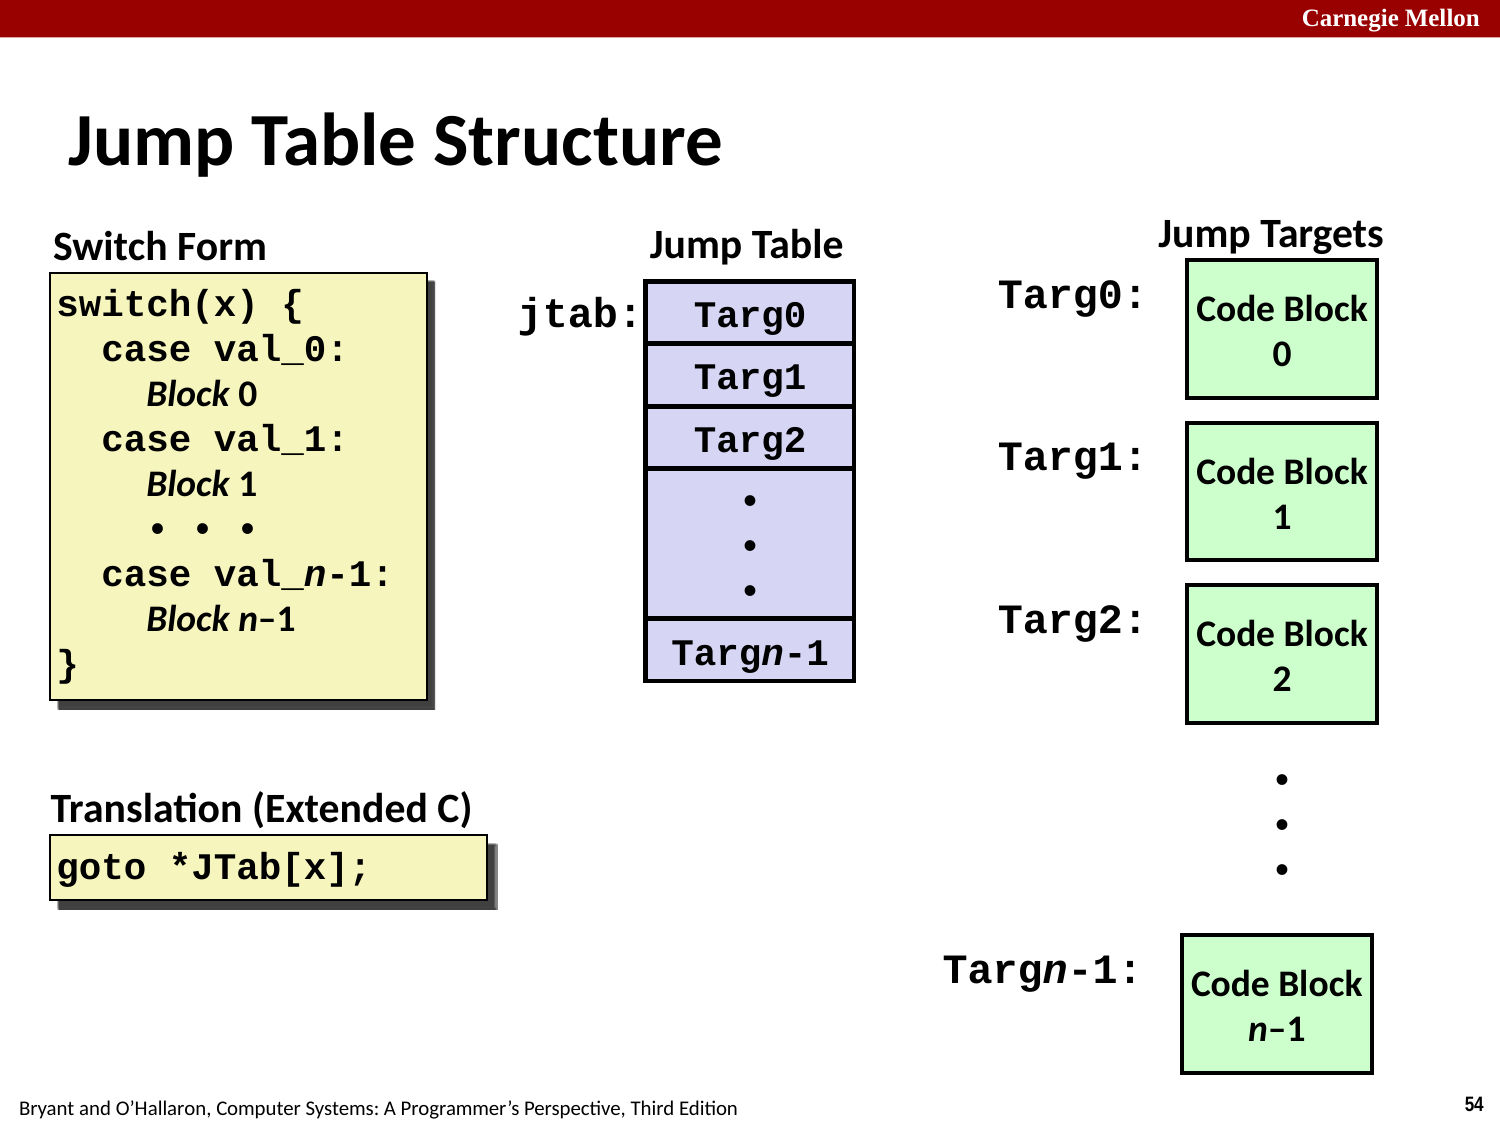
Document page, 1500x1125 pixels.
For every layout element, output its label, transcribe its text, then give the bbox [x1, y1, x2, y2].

text_box Code Block n–1 [1181, 935, 1373, 1073]
text_box switch(x) { case val_0: Block 0 case val_1: Block 1 • • • case val_n-1: Block n–1 } [50, 272, 428, 700]
text_box jtab: [510, 279, 651, 340]
text_box Jump Targets [1135, 199, 1407, 263]
text_box Translation (Extended C) [44, 774, 519, 839]
text_box Targ0: [989, 260, 1155, 321]
text_box goto *JTab[x]; [49, 839, 488, 900]
text_box Targ2: [989, 585, 1155, 646]
text_box Targ1: [989, 422, 1155, 484]
text_box Jump Table [611, 210, 883, 273]
text_box • • • [645, 468, 855, 619]
text_box • • • [1263, 747, 1301, 898]
text_box Targn-1: [934, 935, 1149, 996]
text_box Switch Form [46, 212, 275, 275]
text_box Code Block 0 [1186, 263, 1378, 398]
text_box Targ2 [645, 406, 855, 468]
title Jump Table Structure [62, 41, 1438, 230]
text_box Targ1 [645, 343, 855, 406]
text_box Targ0 [645, 281, 855, 343]
text_box Targn-1 [645, 619, 855, 682]
text_box Code Block 2 [1186, 585, 1378, 723]
text_box Code Block 1 [1186, 422, 1378, 561]
